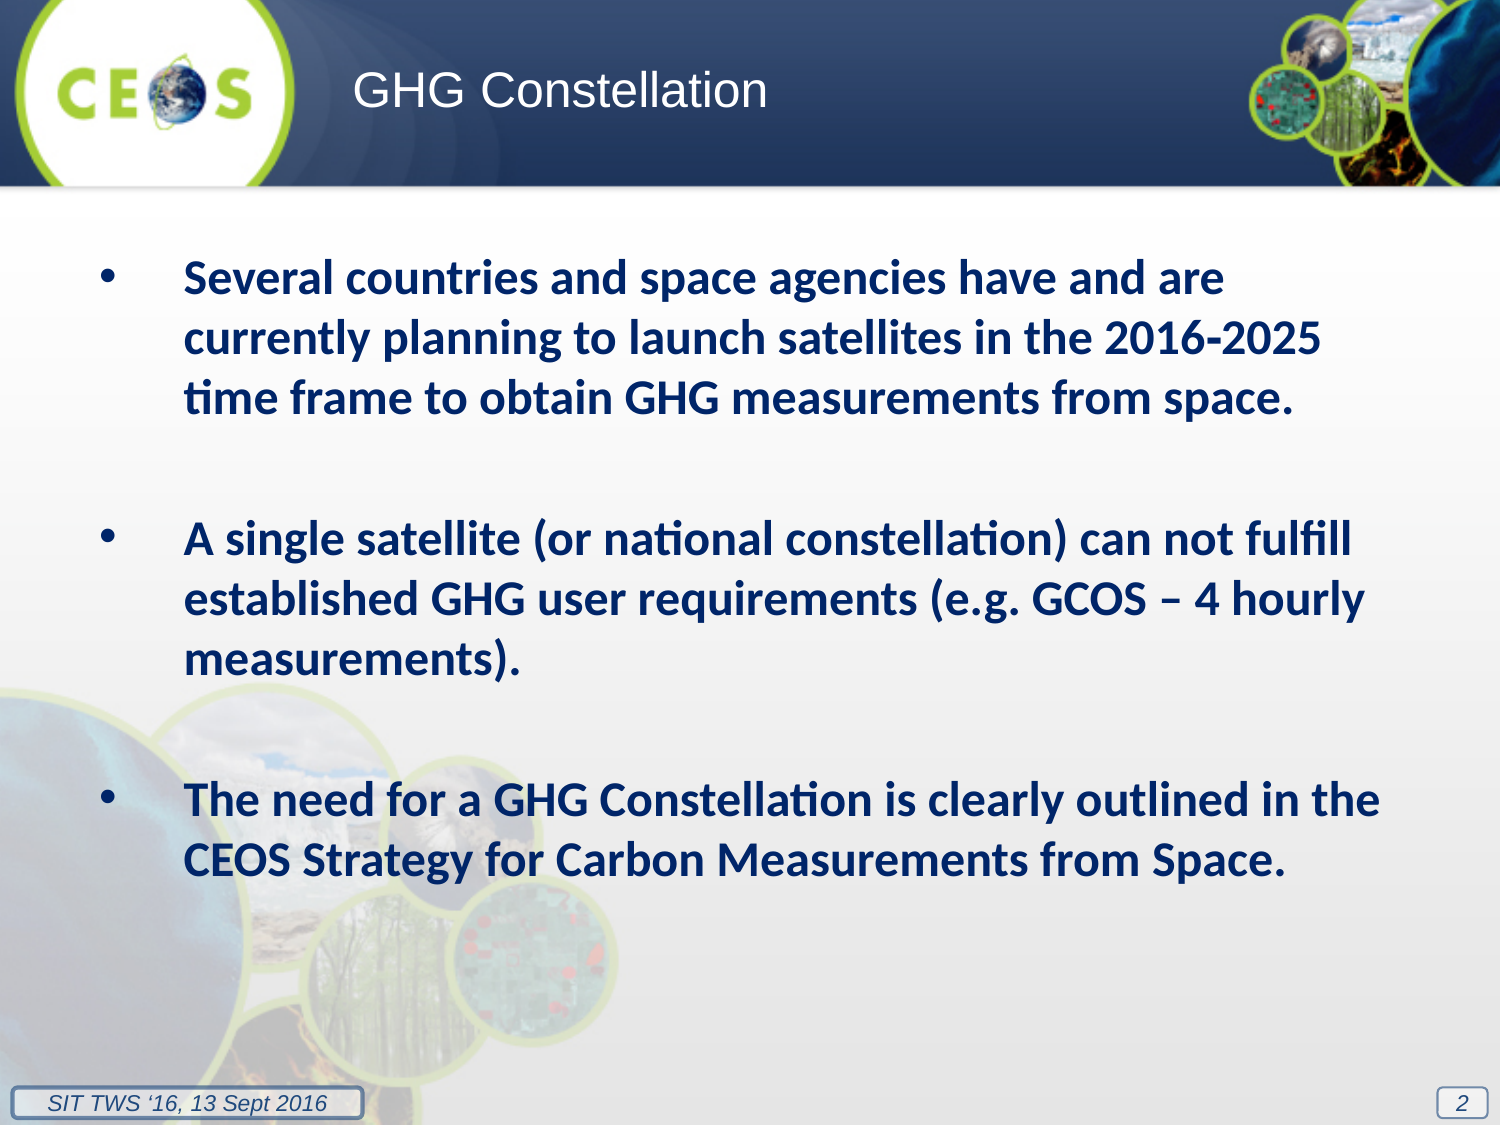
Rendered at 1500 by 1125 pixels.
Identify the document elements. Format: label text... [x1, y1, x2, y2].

slide_number 2 [1436, 1086, 1489, 1120]
list Several countries and space agencies have and are currently planning to launch satellites in the 2016‐2025 time frame to obtain GHG measurements from space. A single satellite (or national constellation) can not fulfill established GHG user requirements (e.g. GCOS – 4 hourly measurements). The need for a GHG Constellation is clearly outlined in the CEOS Strategy for Carbon Measurements from Space. [75, 237, 1413, 1013]
picture [0, 0, 1500, 1125]
list GHG Constellation [337, 50, 1150, 138]
